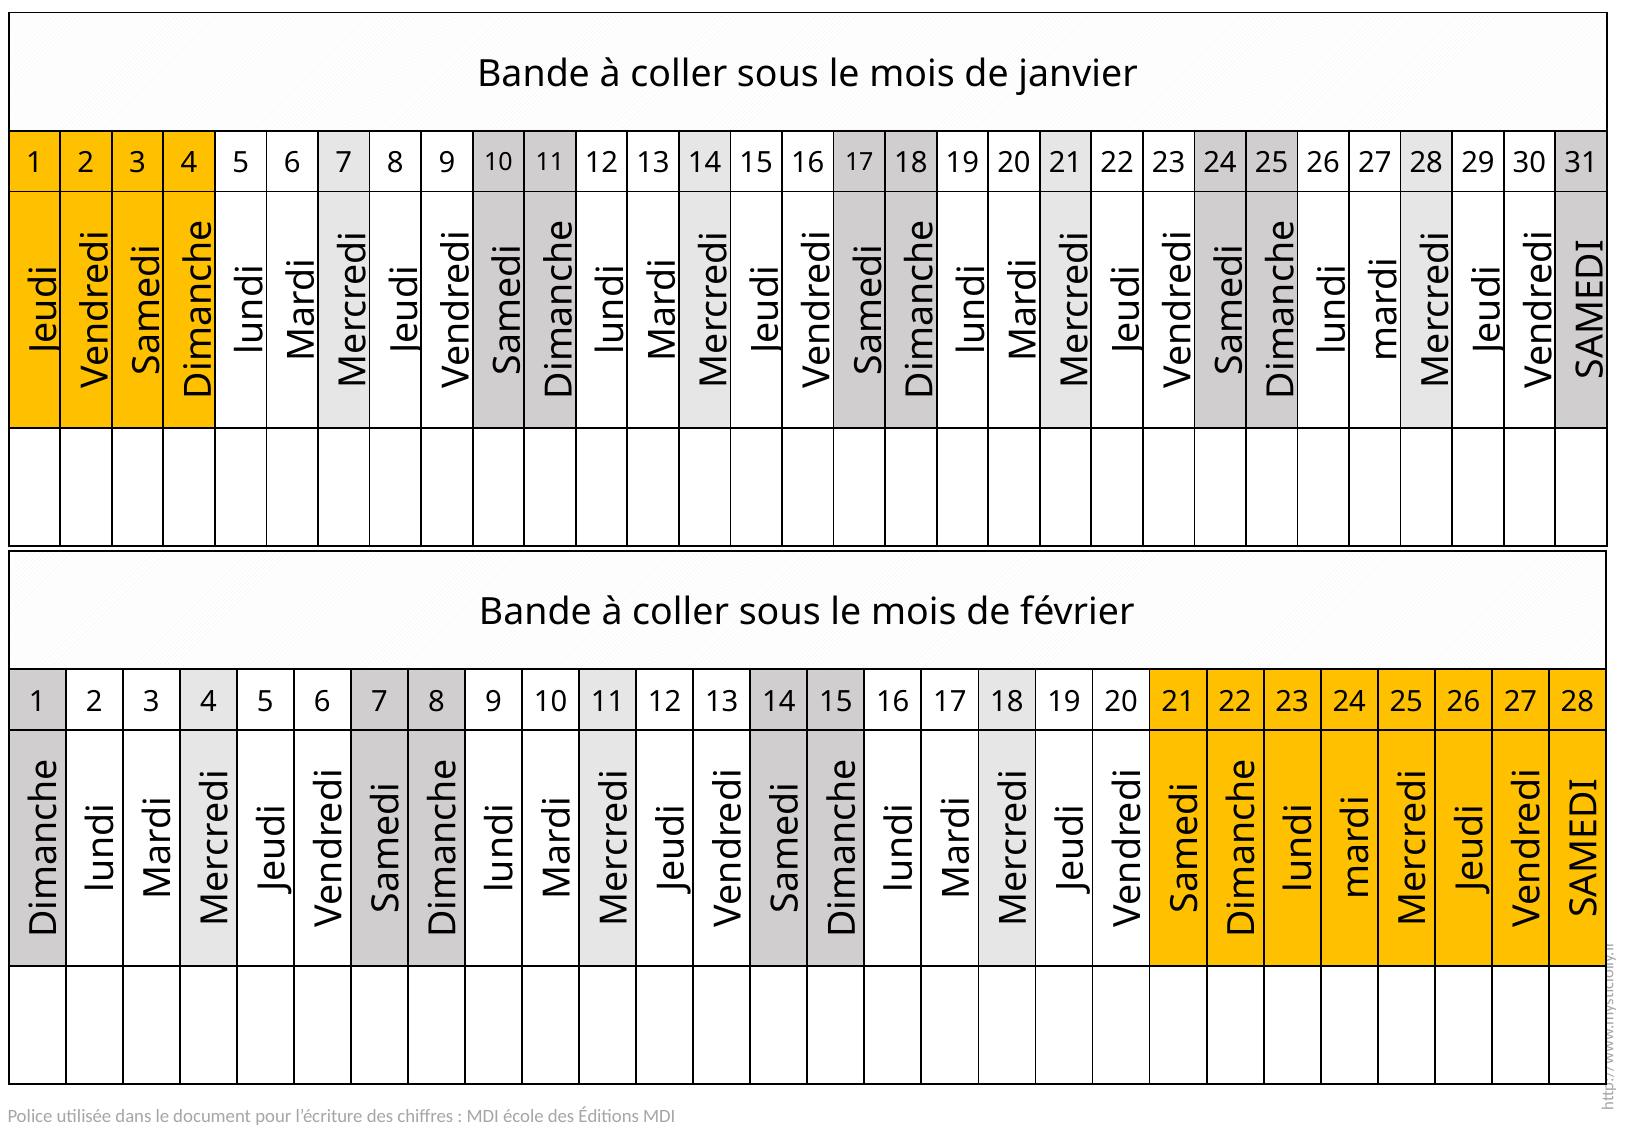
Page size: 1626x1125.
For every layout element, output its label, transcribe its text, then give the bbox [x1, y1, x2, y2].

table_cell Mardi [628, 192, 678, 427]
table_cell 26 [1298, 132, 1348, 191]
table_cell 3 [113, 132, 162, 191]
table_cell [580, 967, 635, 1083]
table_cell lundi [577, 192, 626, 427]
table_cell [113, 429, 162, 545]
table_cell [1436, 967, 1491, 1083]
table_cell [1093, 967, 1149, 1083]
table_cell lundi [938, 192, 987, 427]
table_cell [979, 967, 1035, 1083]
table_cell 5 [238, 670, 293, 729]
table_cell Mercredi [181, 731, 236, 965]
table_cell Samedi [1150, 731, 1206, 965]
table_cell [1550, 967, 1605, 1083]
table_cell Mercredi [1041, 192, 1090, 427]
table_cell Mardi [922, 731, 978, 965]
table_cell Mercredi [319, 192, 369, 427]
table_cell 2 [61, 132, 111, 191]
table_cell Vendredi [1505, 192, 1554, 427]
table_cell 7 [319, 132, 369, 191]
table_cell Jeudi [1036, 731, 1092, 965]
table_cell 25 [1379, 670, 1434, 729]
table_cell [10, 967, 65, 1083]
table_cell 16 [783, 132, 833, 191]
table_cell 11 [525, 132, 575, 191]
table_cell 13 [694, 670, 749, 729]
table_cell [216, 429, 266, 545]
table_cell 31 [1556, 132, 1606, 191]
table_cell 18 [886, 132, 936, 191]
table_cell Vendredi [1093, 731, 1149, 965]
table_cell 23 [1144, 132, 1194, 191]
table_cell [1556, 429, 1606, 545]
table_cell Mercredi [580, 731, 635, 965]
table_cell Dimanche [525, 192, 575, 427]
table_cell [637, 967, 692, 1083]
table_cell [751, 967, 806, 1083]
table_cell 24 [1322, 670, 1377, 729]
table_cell Dimanche [886, 192, 936, 427]
table_cell [164, 429, 214, 545]
table_cell Jeudi [1436, 731, 1491, 965]
table_cell lundi [466, 731, 521, 965]
table_cell [783, 429, 833, 545]
table_cell [238, 967, 293, 1083]
table_cell 12 [577, 132, 626, 191]
table_cell [628, 429, 678, 545]
table_cell Dimanche [409, 731, 464, 965]
table_header Bande à coller sous le mois de janvier [10, 13, 1606, 130]
table_cell 22 [1092, 132, 1142, 191]
table_cell [989, 429, 1039, 545]
table_cell Jeudi [370, 192, 420, 427]
table_cell [938, 429, 987, 545]
table_cell [834, 429, 884, 545]
table_cell 1 [10, 132, 59, 191]
table_cell Mercredi [1401, 192, 1451, 427]
table_cell [1092, 429, 1142, 545]
table_cell 20 [1093, 670, 1149, 729]
table_cell Dimanche [164, 192, 214, 427]
table_cell Vendredi [61, 192, 111, 427]
table_cell Dimanche [1208, 731, 1263, 965]
table_cell 1 [10, 670, 65, 729]
table_cell 14 [751, 670, 806, 729]
table_cell 20 [989, 132, 1039, 191]
table_cell Mardi [989, 192, 1039, 427]
table_cell 17 [922, 670, 978, 729]
table_cell [577, 429, 626, 545]
table_cell 8 [370, 132, 420, 191]
table_cell 25 [1247, 132, 1297, 191]
table_cell [922, 967, 978, 1083]
table_cell Vendredi [422, 192, 472, 427]
table_cell [1247, 429, 1297, 545]
table_header Bande à coller sous le mois de février [10, 552, 1605, 668]
table_cell Jeudi [238, 731, 293, 965]
table_cell [474, 429, 523, 545]
table_cell [1150, 967, 1206, 1083]
table_cell 9 [422, 132, 472, 191]
table_cell 4 [181, 670, 236, 729]
table_cell 5 [216, 132, 266, 191]
table_cell [865, 967, 920, 1083]
table_cell [1453, 429, 1503, 545]
table_cell [1036, 967, 1092, 1083]
table_cell 15 [808, 670, 863, 729]
table_cell [731, 429, 781, 545]
table_cell [319, 429, 369, 545]
table_cell 17 [834, 132, 884, 191]
table_cell [525, 429, 575, 545]
table_cell [1401, 429, 1451, 545]
table_cell 6 [267, 132, 317, 191]
table_cell 13 [628, 132, 678, 191]
table_cell 28 [1550, 670, 1605, 729]
table_cell 15 [731, 132, 781, 191]
table_cell Jeudi [1453, 192, 1503, 427]
table_cell mardi [1322, 731, 1377, 965]
table_cell 24 [1195, 132, 1245, 191]
table_cell [1493, 967, 1548, 1083]
table_cell [422, 429, 472, 545]
table_cell [1298, 429, 1348, 545]
table_cell SAMEDI [1556, 192, 1606, 427]
table_cell [808, 967, 863, 1083]
table_cell 29 [1453, 132, 1503, 191]
table_cell lundi [1298, 192, 1348, 427]
table_cell 3 [124, 670, 179, 729]
table_cell Samedi [751, 731, 806, 965]
table_cell [10, 429, 59, 545]
table_cell 7 [352, 670, 407, 729]
table_cell 2 [67, 670, 122, 729]
table_cell 28 [1401, 132, 1451, 191]
table_cell lundi [216, 192, 266, 427]
table_cell [1144, 429, 1194, 545]
table_cell 16 [865, 670, 920, 729]
table_cell [409, 967, 464, 1083]
table_cell Mardi [523, 731, 578, 965]
table_cell 18 [979, 670, 1035, 729]
table_cell [352, 967, 407, 1083]
table_cell 12 [637, 670, 692, 729]
table_cell [1350, 429, 1400, 545]
table_cell Dimanche [1247, 192, 1297, 427]
table_cell [61, 429, 111, 545]
table_cell 22 [1208, 670, 1263, 729]
table_cell Dimanche [10, 731, 65, 965]
table_cell 4 [164, 132, 214, 191]
table_cell 30 [1505, 132, 1554, 191]
table_cell 21 [1150, 670, 1206, 729]
table_cell [886, 429, 936, 545]
table_cell Jeudi [10, 192, 59, 427]
table_cell [1322, 967, 1377, 1083]
table_cell [1041, 429, 1090, 545]
table_cell [1208, 967, 1263, 1083]
table_cell Samedi [474, 192, 523, 427]
table_cell Vendredi [1144, 192, 1194, 427]
table_cell mardi [1350, 192, 1400, 427]
table_cell 19 [938, 132, 987, 191]
table_cell Jeudi [1092, 192, 1142, 427]
table_cell Vendredi [1493, 731, 1548, 965]
table_cell lundi [1265, 731, 1320, 965]
table_cell lundi [865, 731, 920, 965]
table_cell [267, 429, 317, 545]
table_cell SAMEDI [1550, 731, 1605, 965]
table_cell Mercredi [979, 731, 1035, 965]
table_cell Vendredi [295, 731, 350, 965]
table_cell Samedi [352, 731, 407, 965]
table_cell Samedi [1195, 192, 1245, 427]
table_cell 21 [1041, 132, 1090, 191]
table_cell Dimanche [808, 731, 863, 965]
table_cell [680, 429, 730, 545]
table_cell lundi [67, 731, 122, 965]
table_cell Vendredi [694, 731, 749, 965]
table_cell Mardi [124, 731, 179, 965]
table_cell 27 [1493, 670, 1548, 729]
table_cell 9 [466, 670, 521, 729]
table_cell 10 [523, 670, 578, 729]
table_cell Samedi [113, 192, 162, 427]
table_cell [181, 967, 236, 1083]
table_cell Mercredi [1379, 731, 1434, 965]
table_cell 19 [1036, 670, 1092, 729]
table_cell [370, 429, 420, 545]
table_cell 8 [409, 670, 464, 729]
table_cell [124, 967, 179, 1083]
table_cell [1379, 967, 1434, 1083]
table_cell [67, 967, 122, 1083]
table_cell [694, 967, 749, 1083]
table_cell [1195, 429, 1245, 545]
table_cell [1505, 429, 1554, 545]
table_cell [295, 967, 350, 1083]
table_cell 26 [1436, 670, 1491, 729]
table_cell Jeudi [637, 731, 692, 965]
table_cell Vendredi [783, 192, 833, 427]
table_cell 14 [680, 132, 730, 191]
table_cell 27 [1350, 132, 1400, 191]
table_cell 11 [580, 670, 635, 729]
table_cell Mercredi [680, 192, 730, 427]
table_cell Mardi [267, 192, 317, 427]
table_cell [1265, 967, 1320, 1083]
table_cell Jeudi [731, 192, 781, 427]
table_cell [466, 967, 521, 1083]
table_cell [523, 967, 578, 1083]
table_cell 23 [1265, 670, 1320, 729]
table_cell Samedi [834, 192, 884, 427]
table_cell 6 [295, 670, 350, 729]
table_cell 10 [474, 132, 523, 191]
